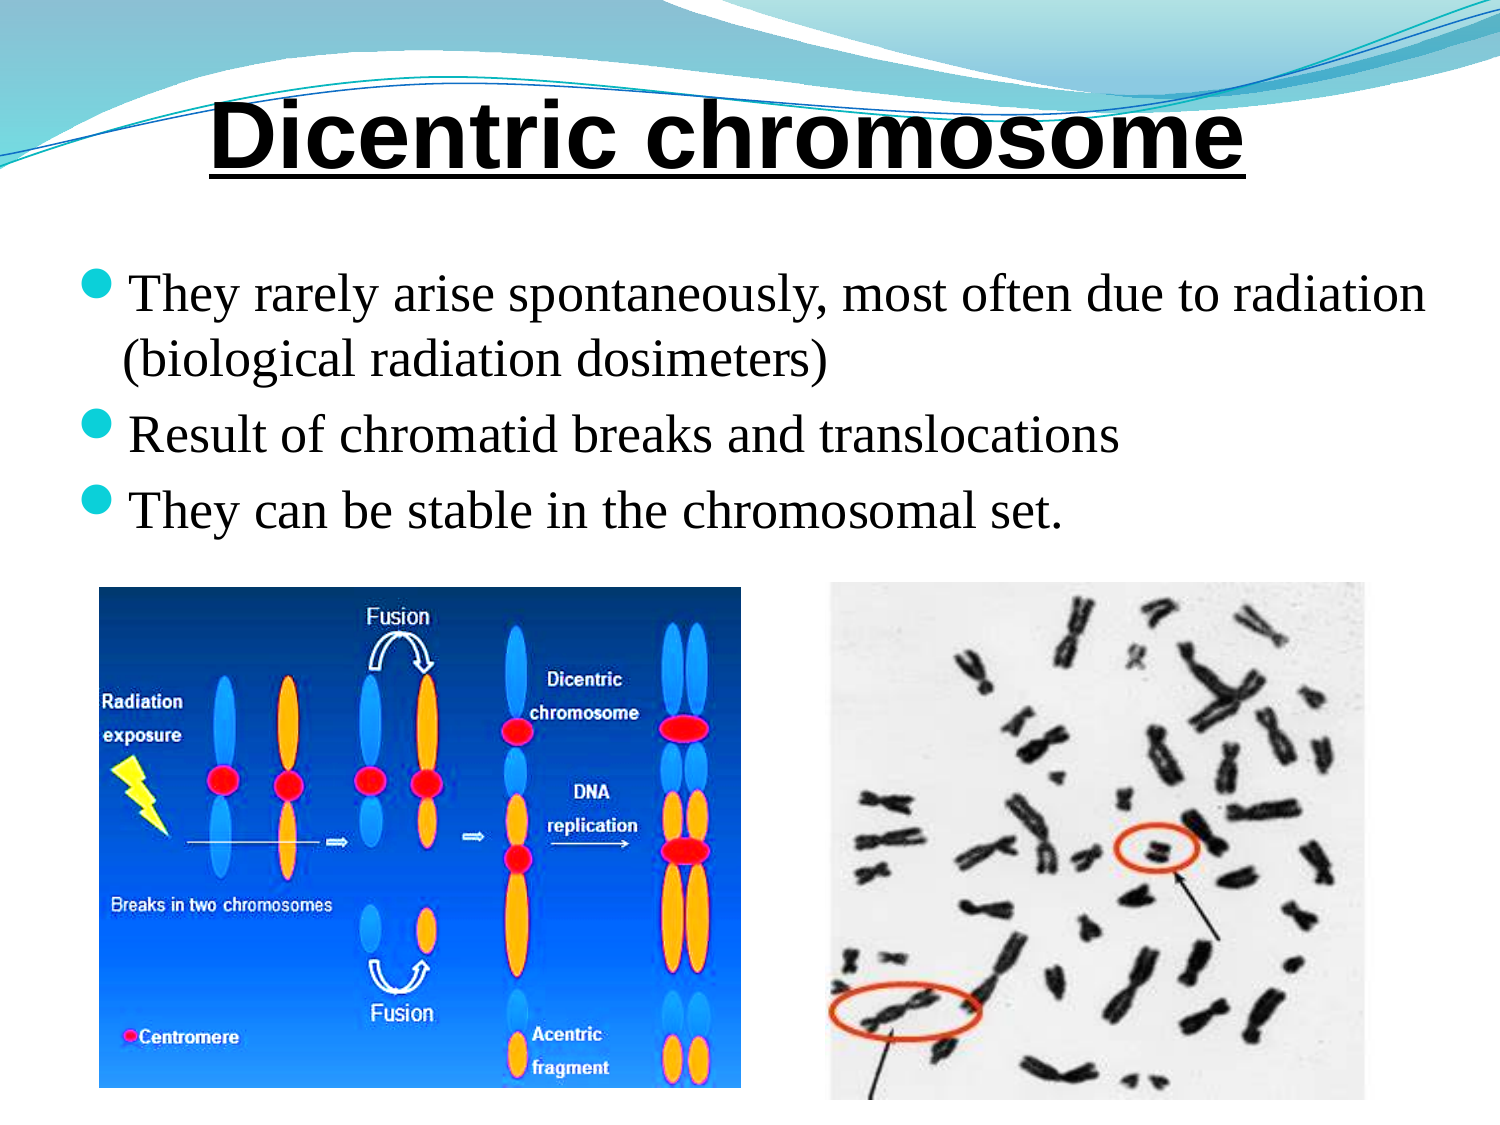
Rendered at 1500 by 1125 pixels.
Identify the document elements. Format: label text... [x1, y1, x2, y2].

title Dicentric chromosome [99, 0, 1451, 188]
picture [824, 582, 1376, 1101]
picture [99, 587, 741, 1088]
list They rarely arise spontaneously, most often due to radiation (biological radiation dosimeters) Result of chromatid breaks and translocations They can be stable in the chromosomal set. [62, 249, 1451, 538]
